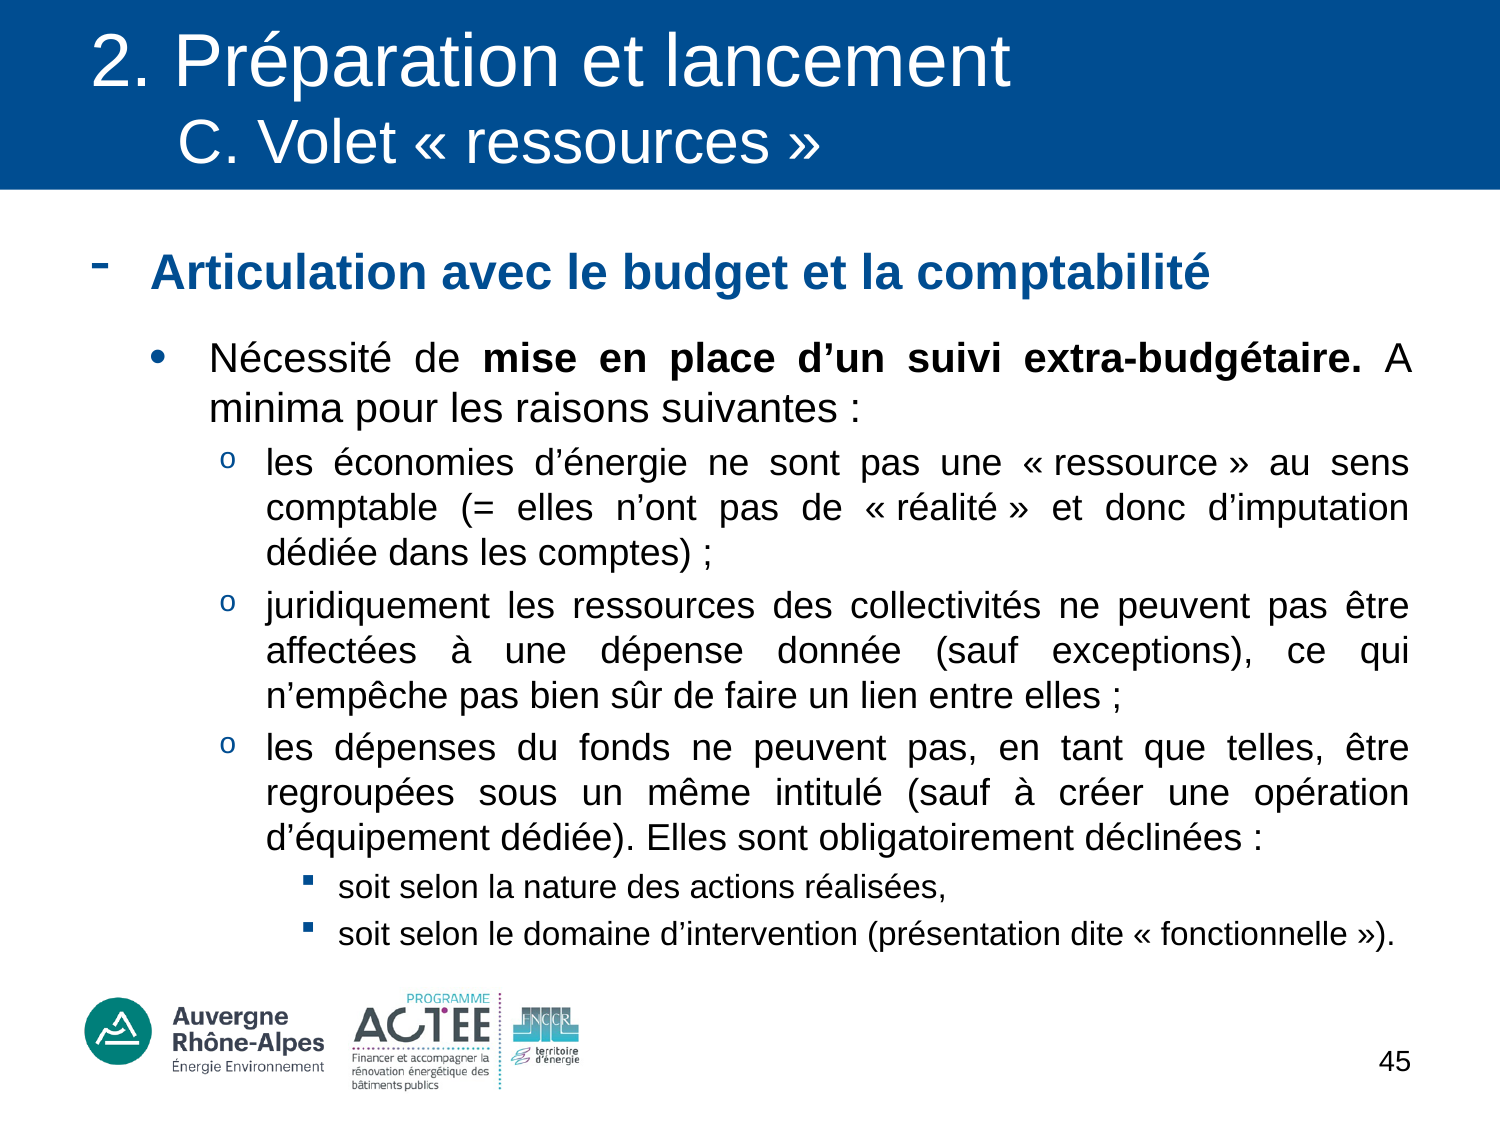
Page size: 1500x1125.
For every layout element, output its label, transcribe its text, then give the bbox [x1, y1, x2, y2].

list Articulation avec le budget et la comptabilité Nécessité de mise en place d’un suivi extra-budgétaire. A minima pour les raisons suivantes : les économies d’énergie ne sont pas une « ressource » au sens comptable (= elles n’ont pas de « réalité » et donc d’imputation dédiée dans les comptes) ; juridiquement les ressources des collectivités ne peuvent pas être affectées à une dépense donnée (sauf exceptions), ce qui n’empêche pas bien sûr de faire un lien entre elles ; les dépenses du fonds ne peuvent pas, en tant que telles, être regroupées sous un même intitulé (sauf à créer une opération d’équipement dédiée). Elles sont obligatoirement déclinées : soit selon la nature des actions réalisées, soit selon le domaine d’intervention (présentation dite « fonctionnelle »). [74, 231, 1426, 977]
picture [348, 987, 586, 1094]
picture [76, 987, 337, 1085]
title 2. Préparation et lancement C. Volet « ressources » [74, 0, 1426, 188]
